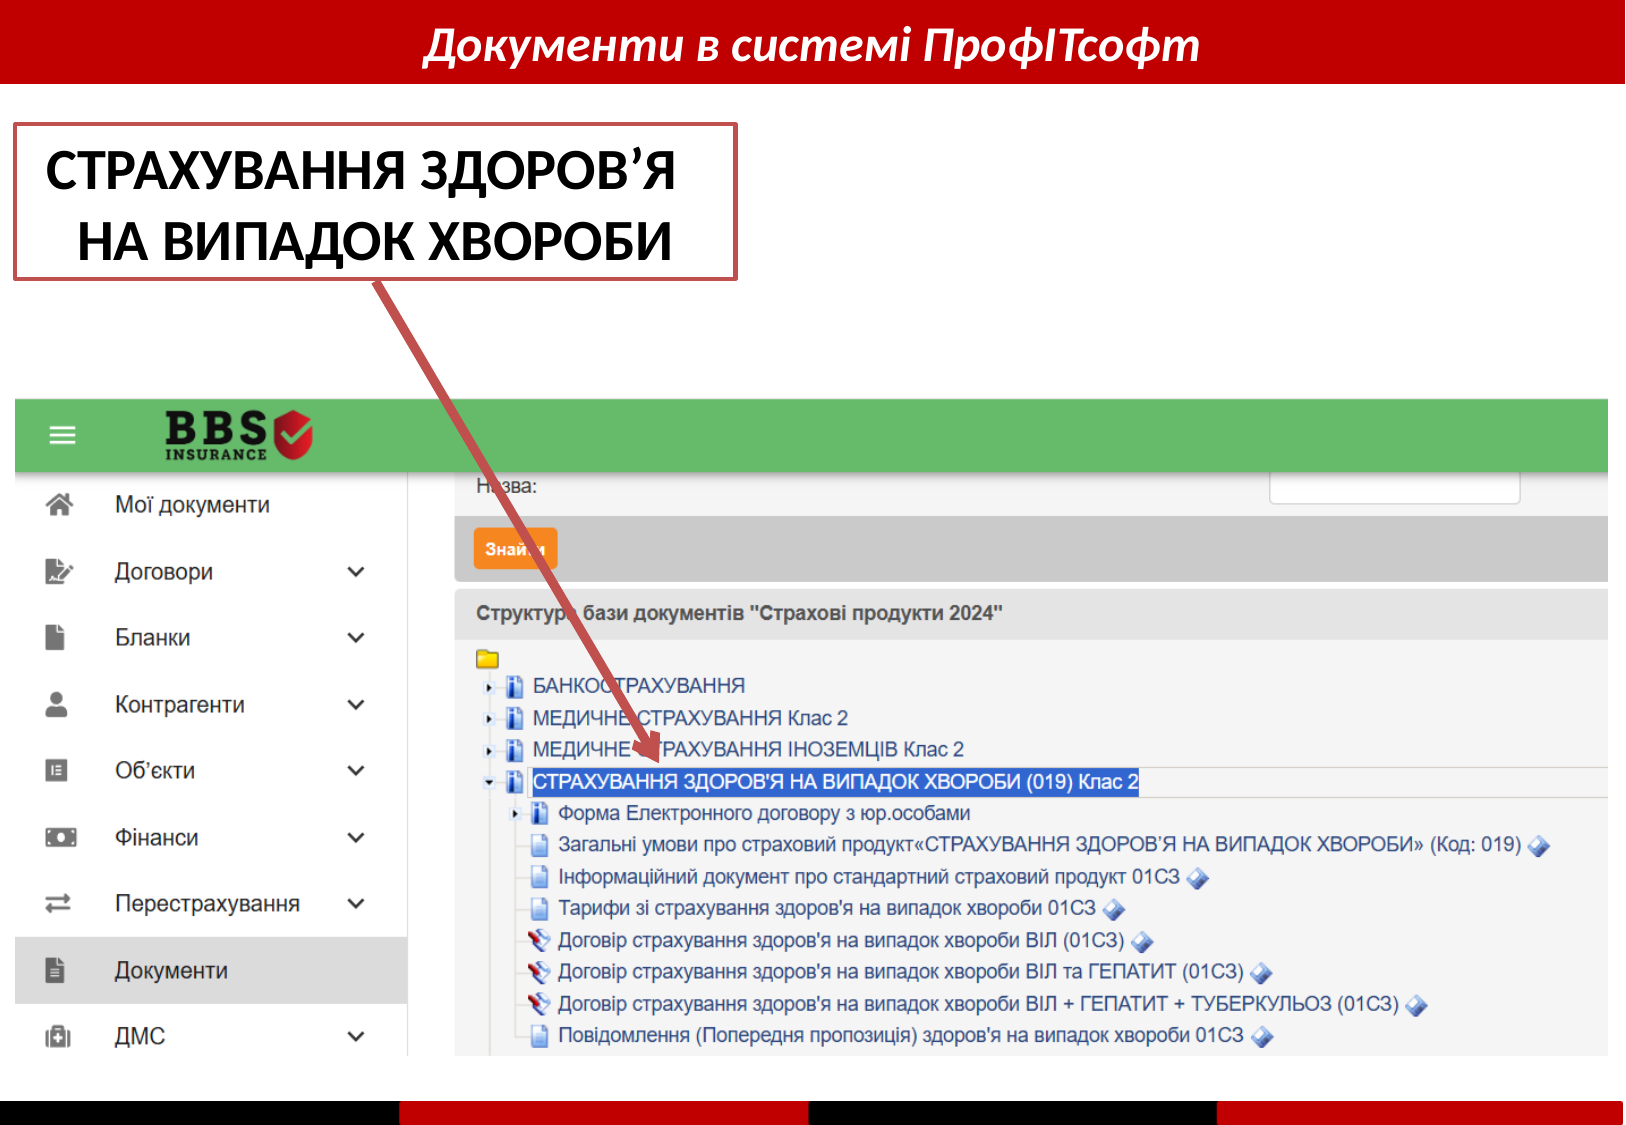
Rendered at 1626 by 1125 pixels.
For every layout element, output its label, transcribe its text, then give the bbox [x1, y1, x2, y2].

picture [0, 1101, 1624, 1125]
text_box СТРАХУВАННЯ ЗДОРОВ’Я НА ВИПАДОК ХВОРОБИ [13, 122, 738, 281]
picture [15, 396, 1608, 1057]
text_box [375, 280, 660, 764]
text_box Документи в системі ПрофІТсофт [0, 0, 1625, 84]
